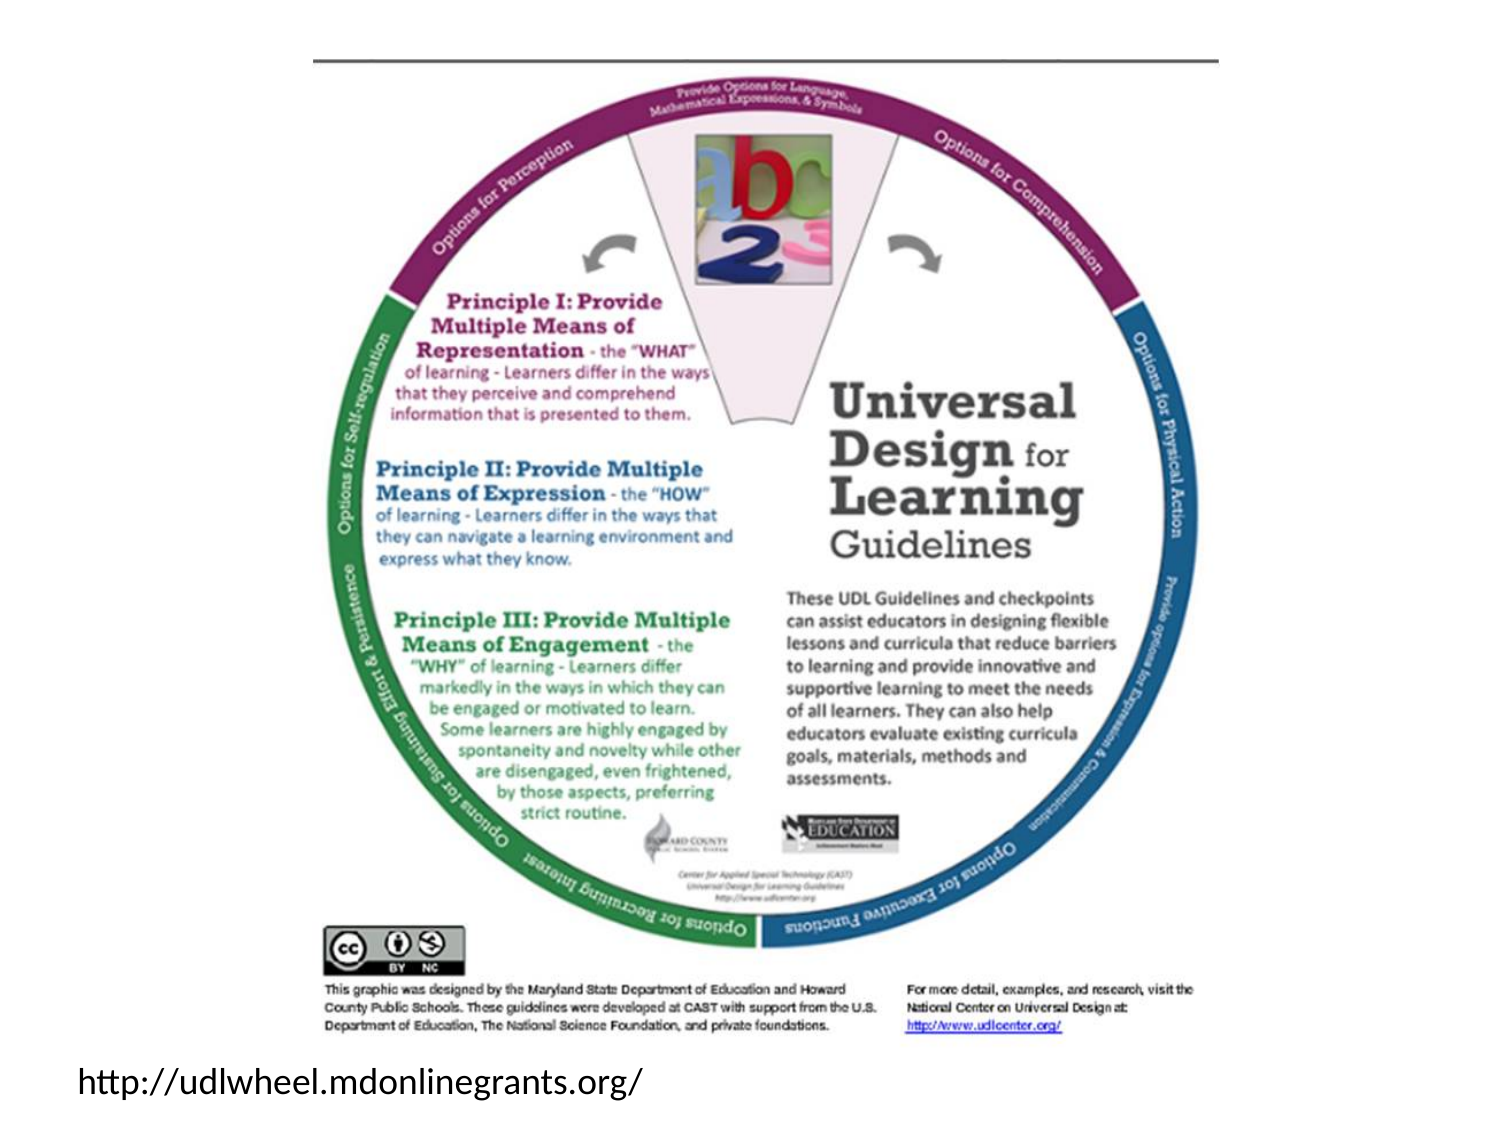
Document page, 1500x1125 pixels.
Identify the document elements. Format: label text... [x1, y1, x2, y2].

text_box http://udlwheel.mdonlinegrants.org/ [62, 1049, 700, 1110]
picture [312, 57, 1221, 1053]
